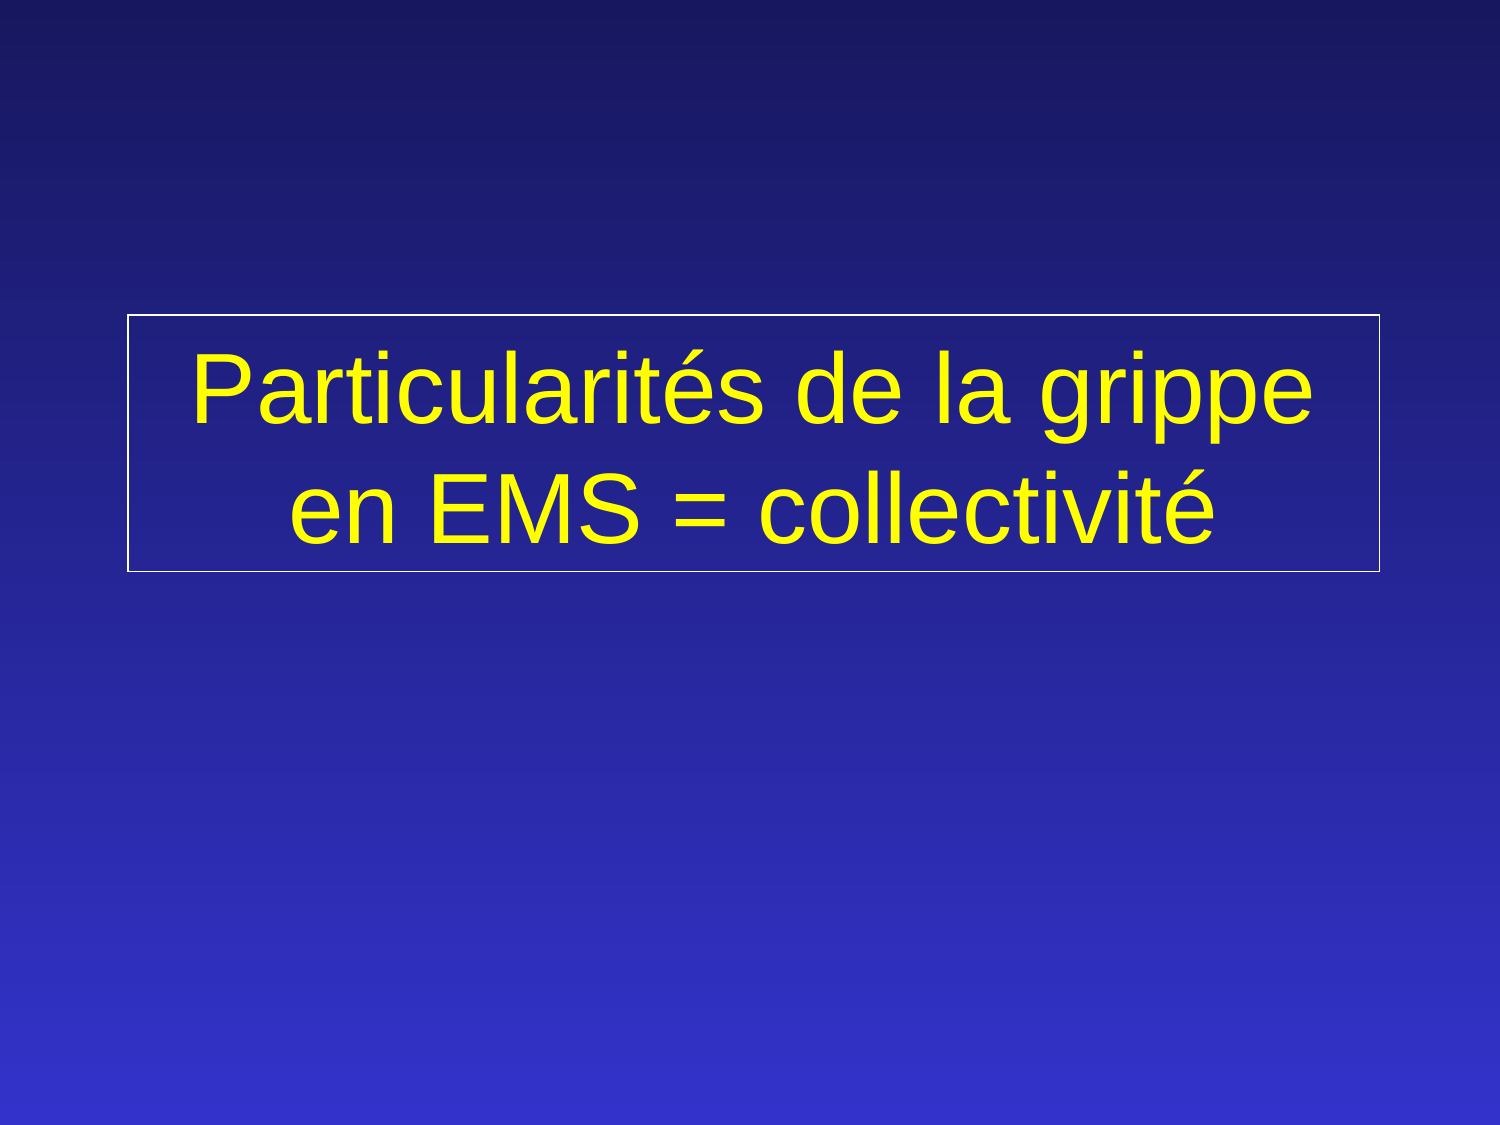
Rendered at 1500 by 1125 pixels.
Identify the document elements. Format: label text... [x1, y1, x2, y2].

title Particularités de la grippe en EMS = collectivité [127, 314, 1380, 572]
